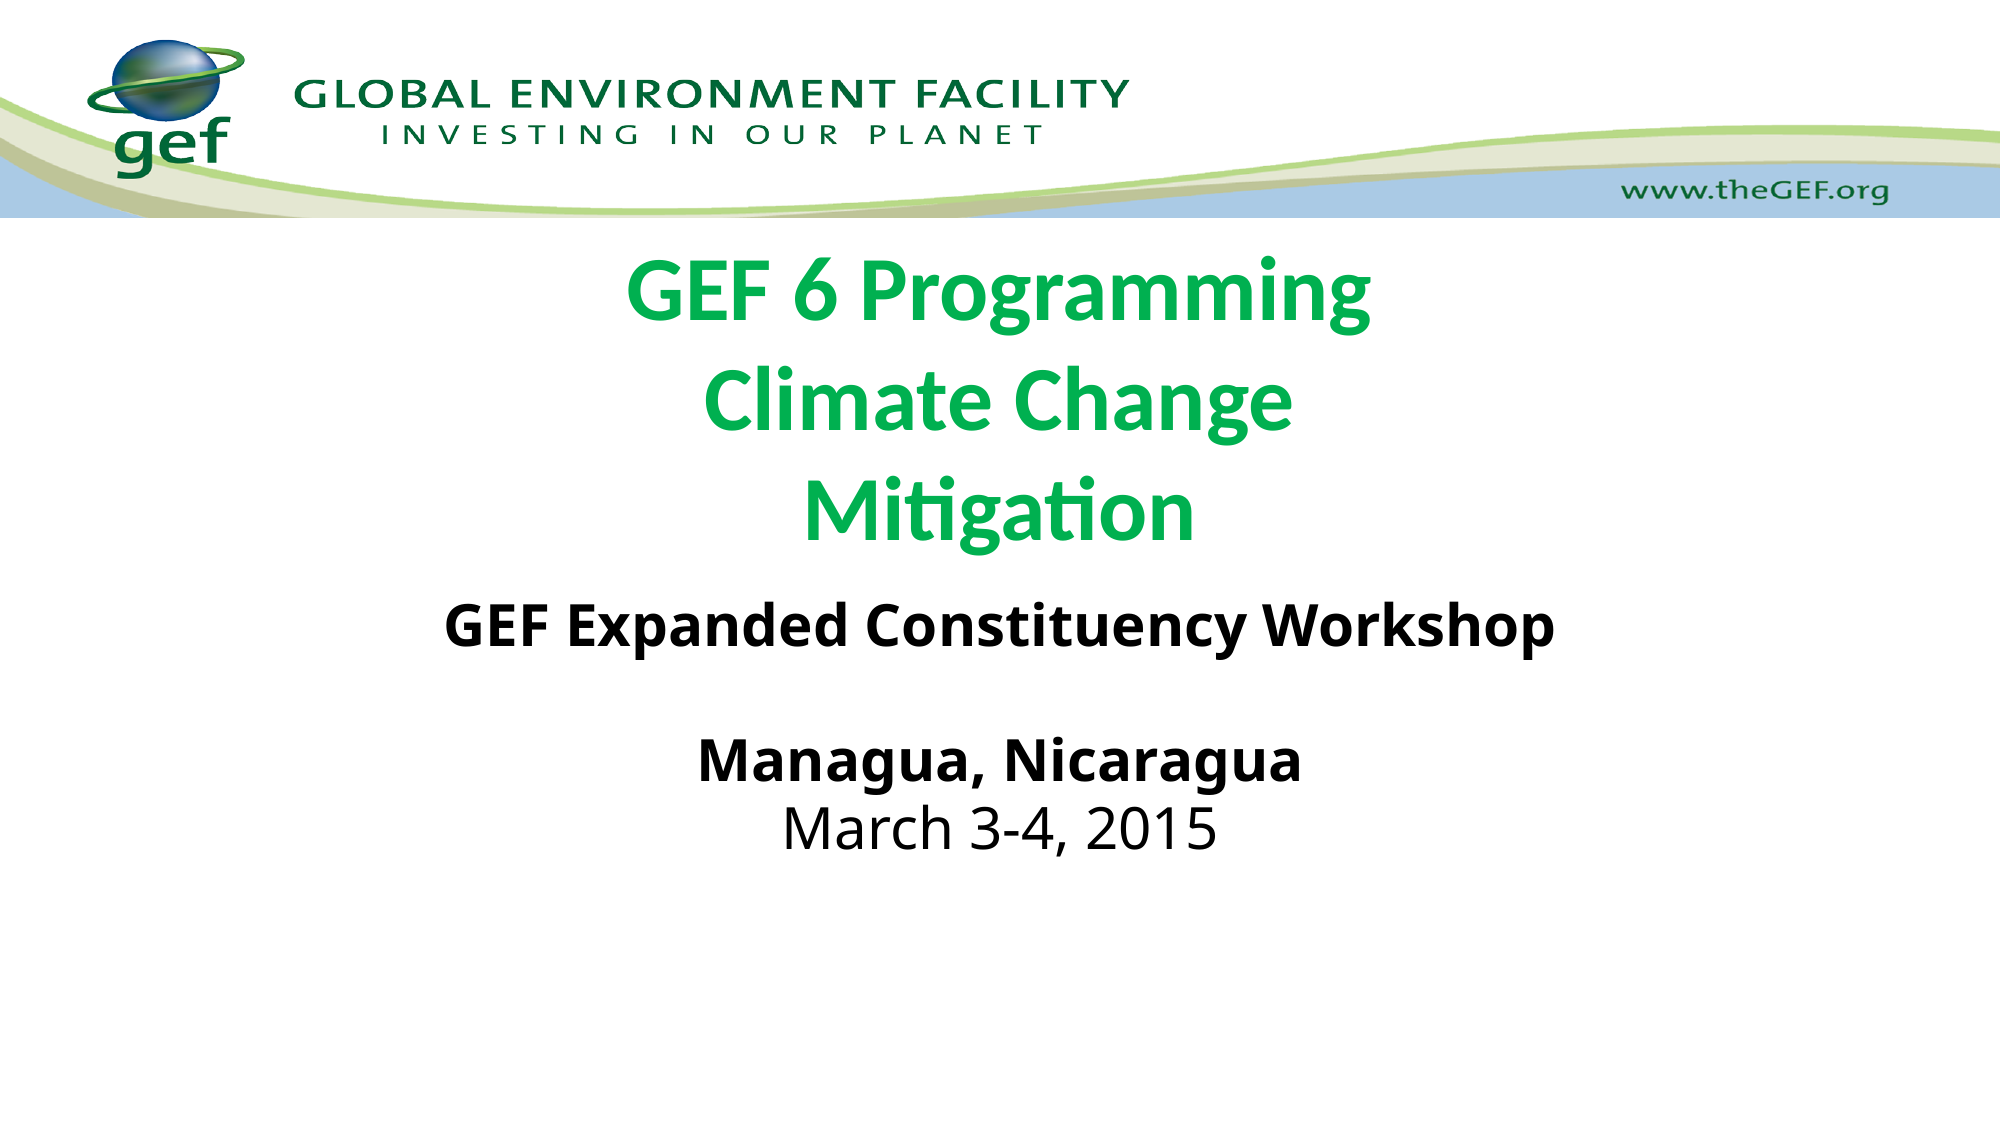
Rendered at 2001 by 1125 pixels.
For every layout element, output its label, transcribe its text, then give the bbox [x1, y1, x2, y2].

picture [0, 12, 2000, 218]
subtitle GEF Expanded Constituency Workshop Managua, Nicaragua March 3-4, 2015 [299, 512, 1701, 801]
title GEF 6 Programming Climate Change Mitigation [99, 299, 1901, 488]
